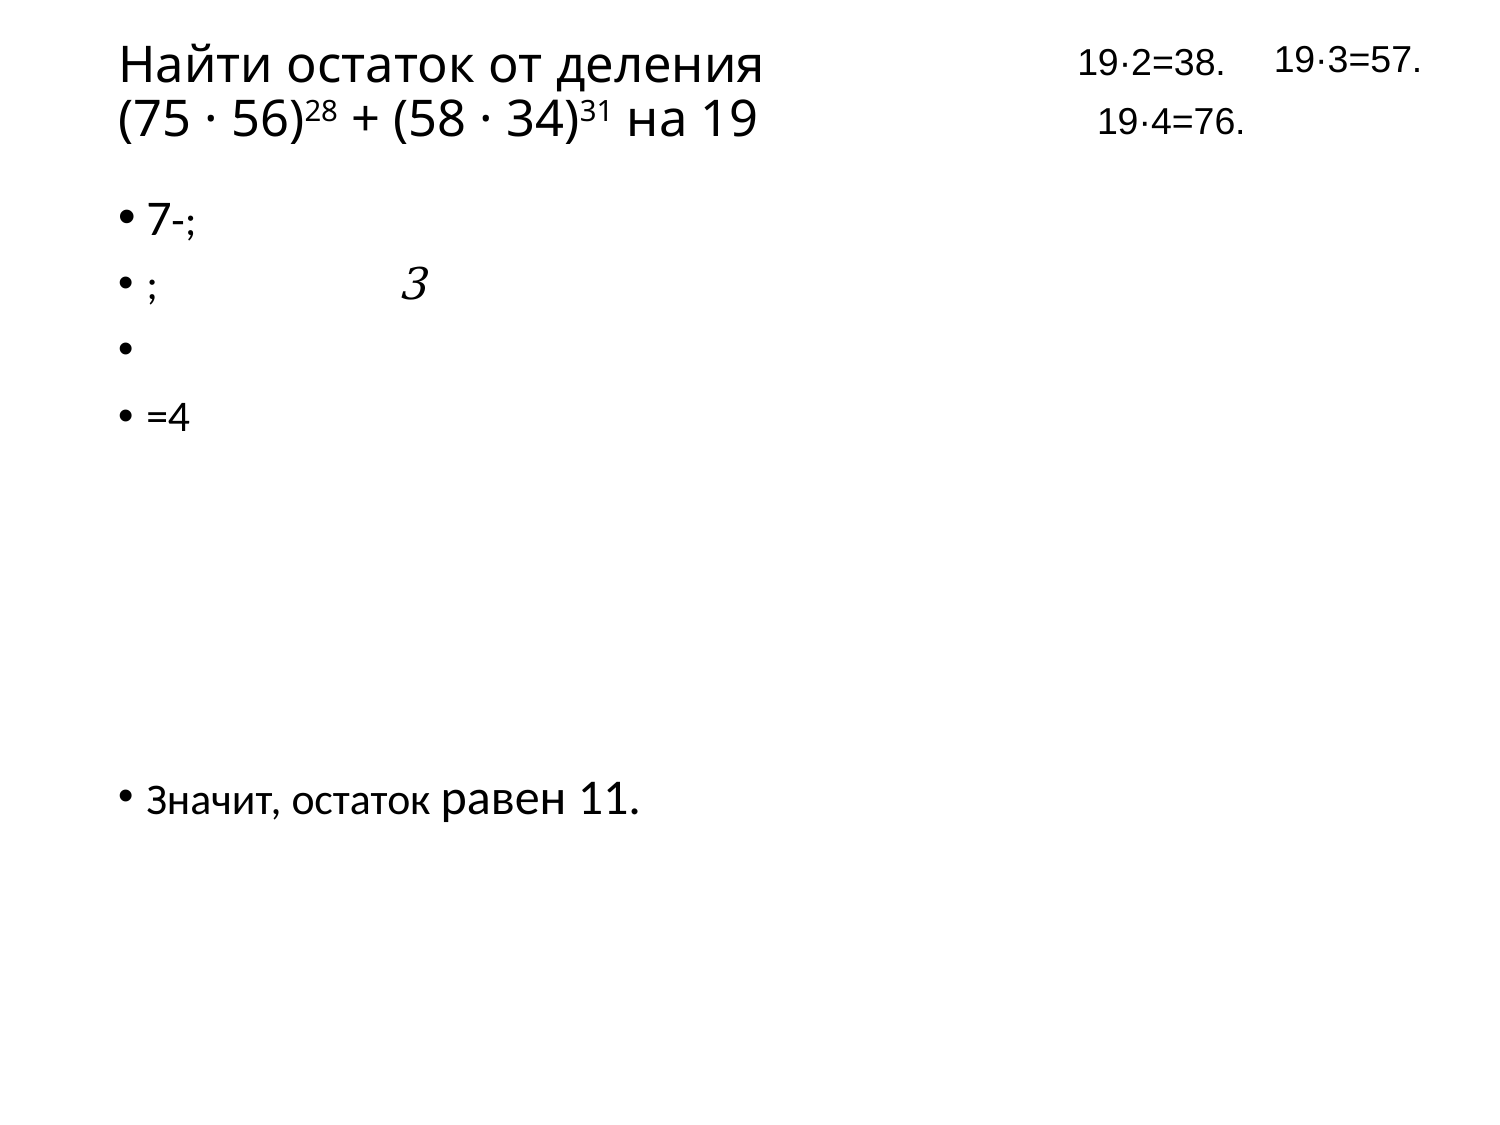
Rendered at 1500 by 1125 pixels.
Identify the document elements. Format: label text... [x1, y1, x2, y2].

text_box 19·3=57. [1258, 27, 1438, 88]
title Найти остаток от деления (75 · 56)28 + (58 · 34)31 на 19 [103, 30, 1397, 156]
text_box 19·2=38. [1062, 30, 1241, 91]
text_box 19·4=76. [1082, 89, 1261, 150]
